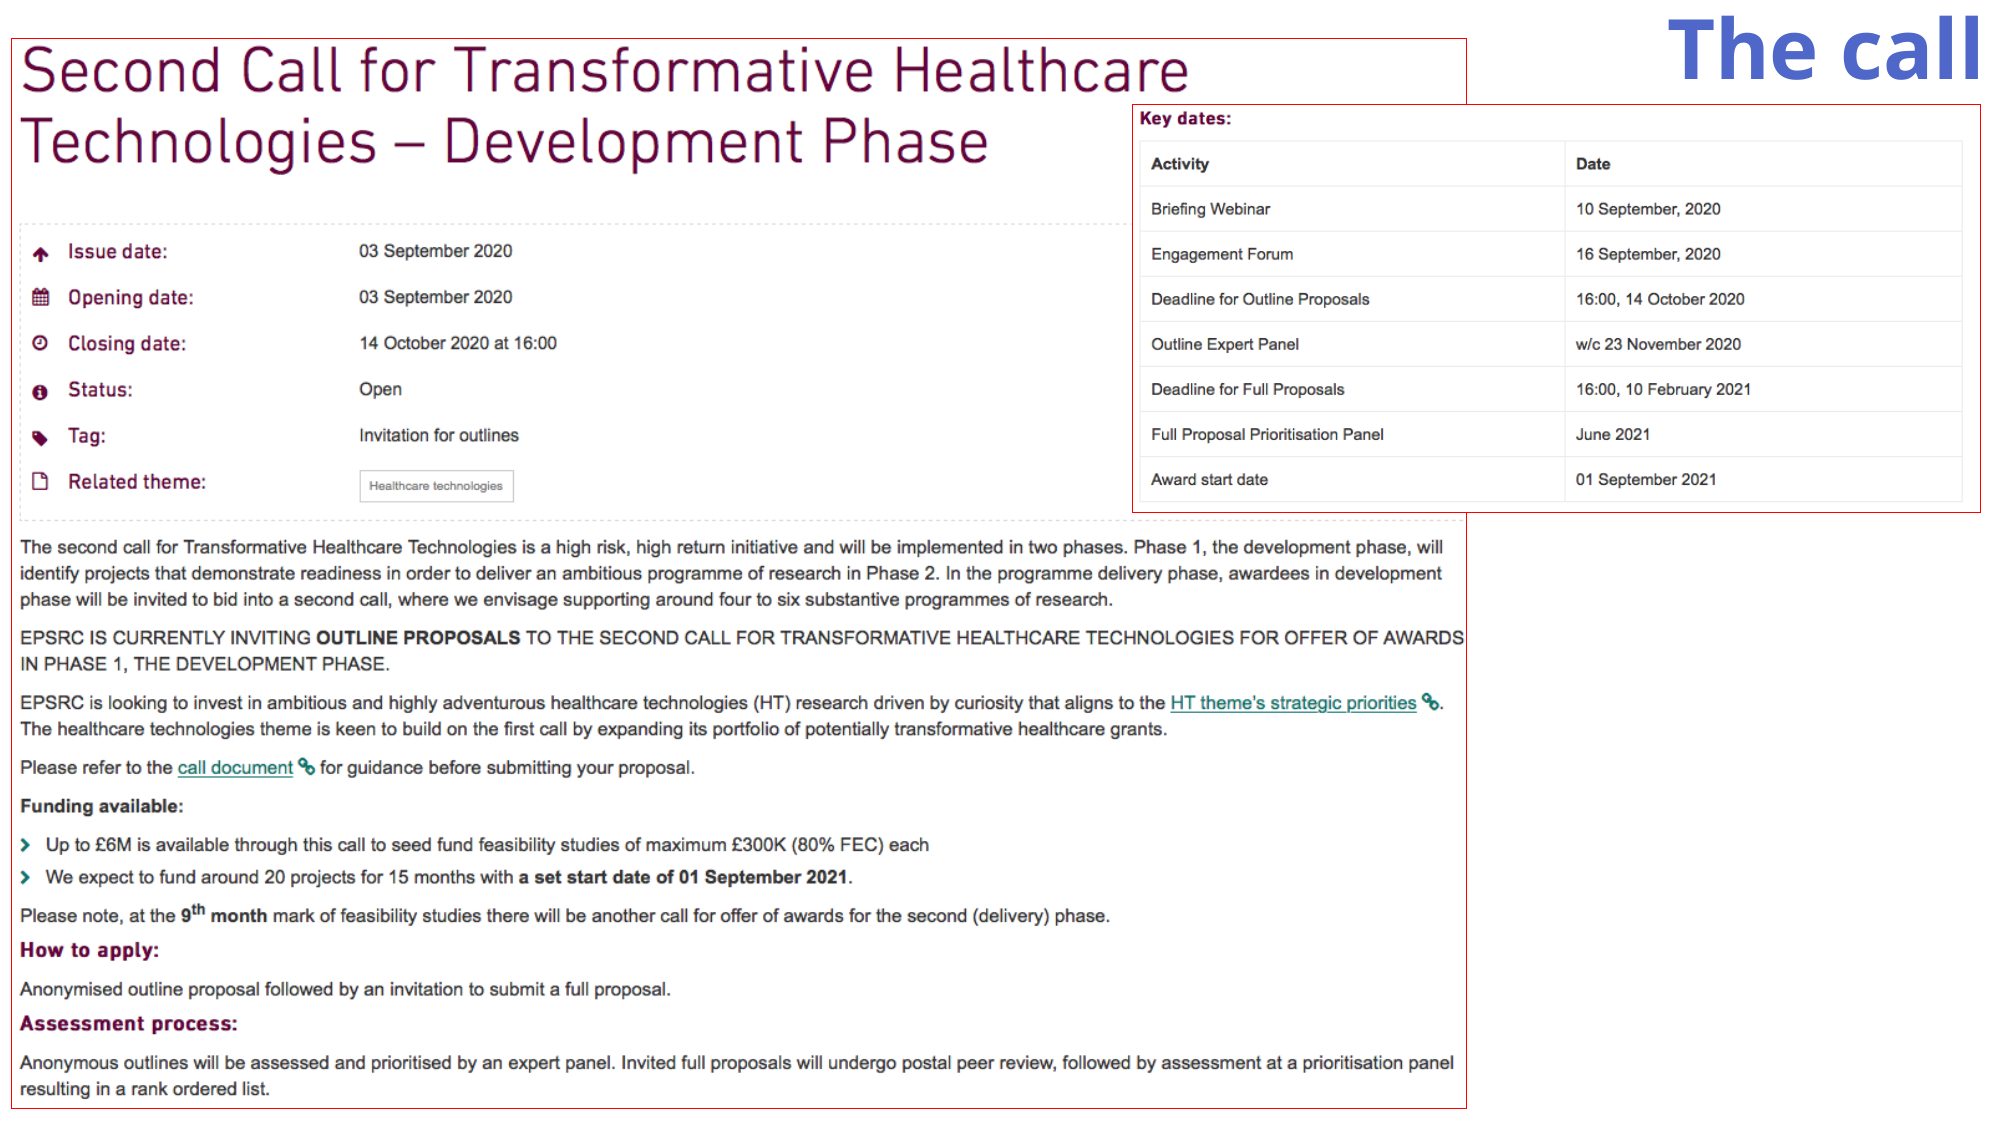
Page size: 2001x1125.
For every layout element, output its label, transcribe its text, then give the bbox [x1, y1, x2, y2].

picture [11, 38, 1981, 1109]
title The call [0, 0, 2000, 105]
